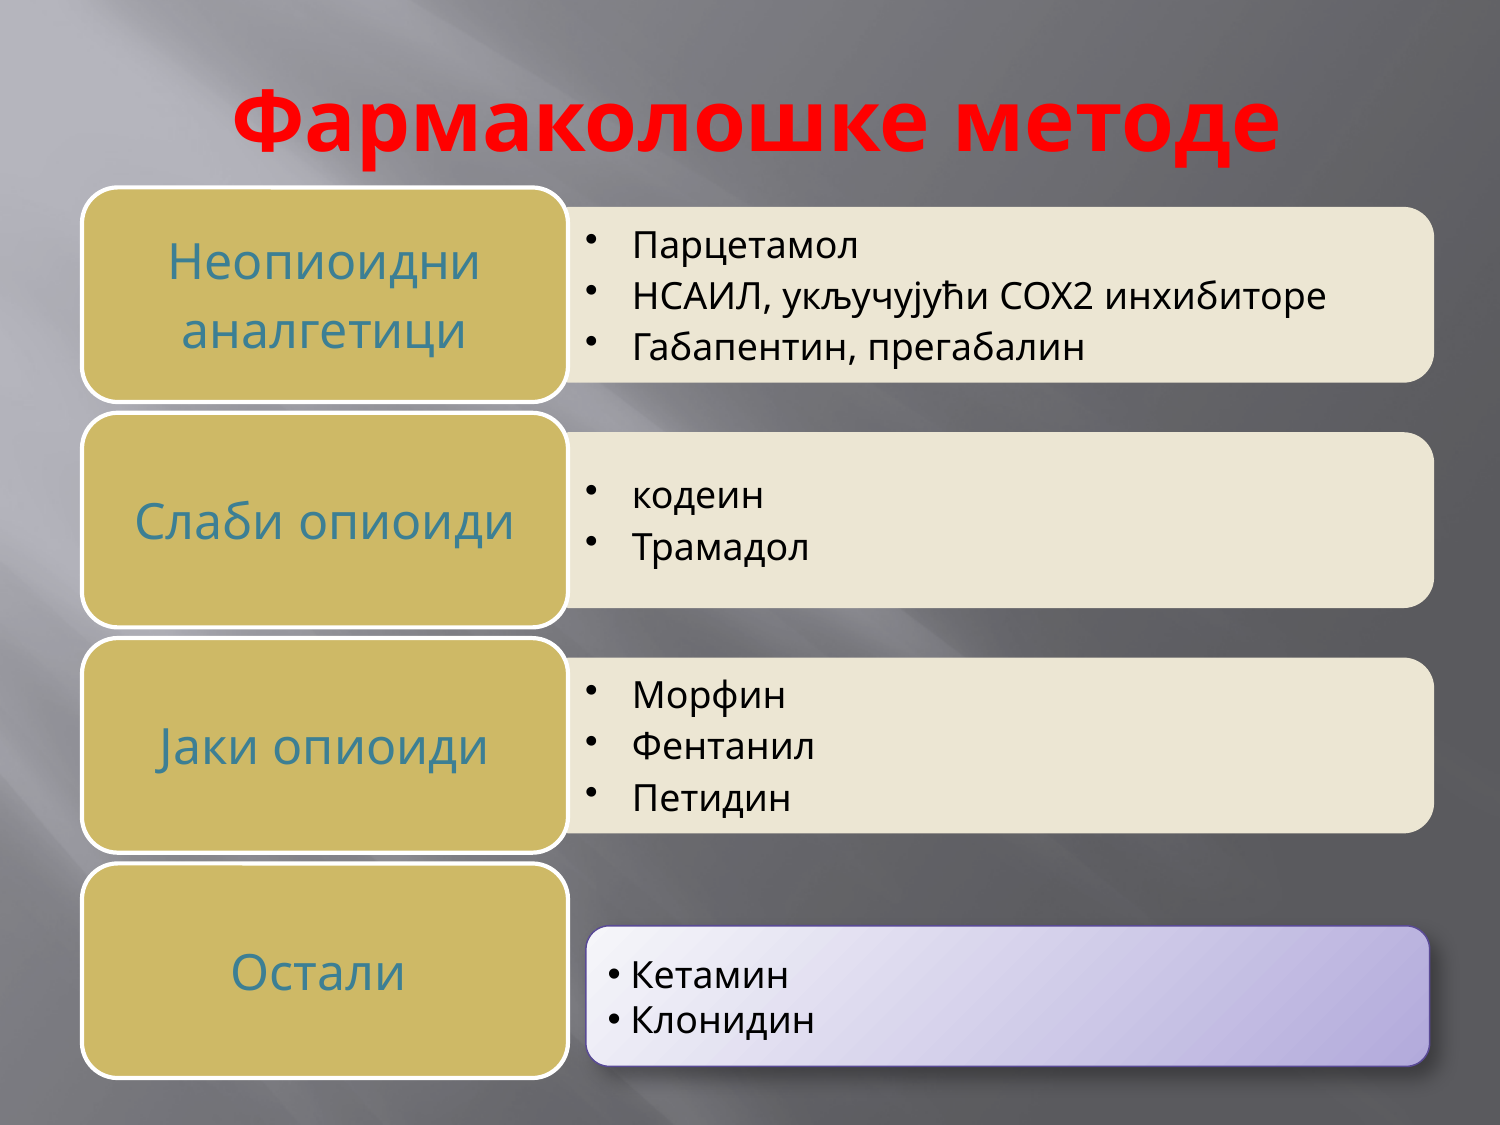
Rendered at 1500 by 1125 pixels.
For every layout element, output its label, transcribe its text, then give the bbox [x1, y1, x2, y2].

title Фармаколошке методе [82, 23, 1432, 187]
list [81, 187, 1433, 1079]
